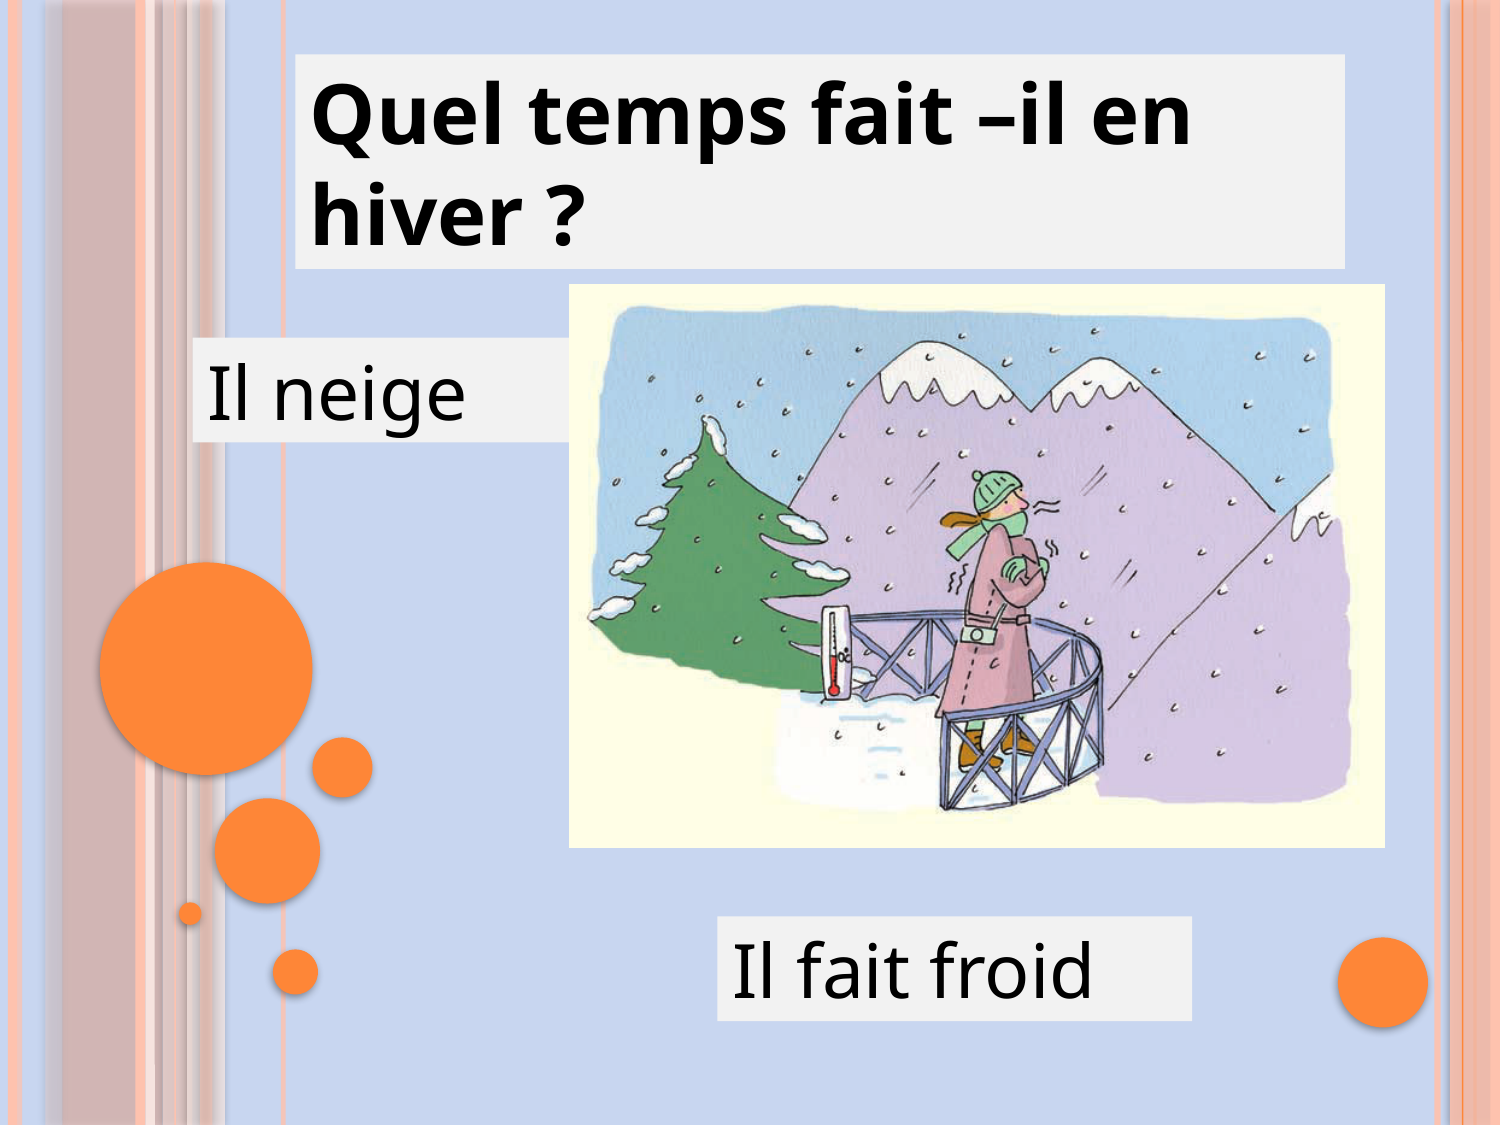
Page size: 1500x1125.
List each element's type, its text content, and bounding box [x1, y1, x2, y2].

picture [569, 284, 1385, 849]
text_box Il fait froid [717, 916, 1193, 1022]
text_box Quel temps fait –il en hiver ? [295, 54, 1345, 269]
text_box Il neige [192, 337, 563, 443]
